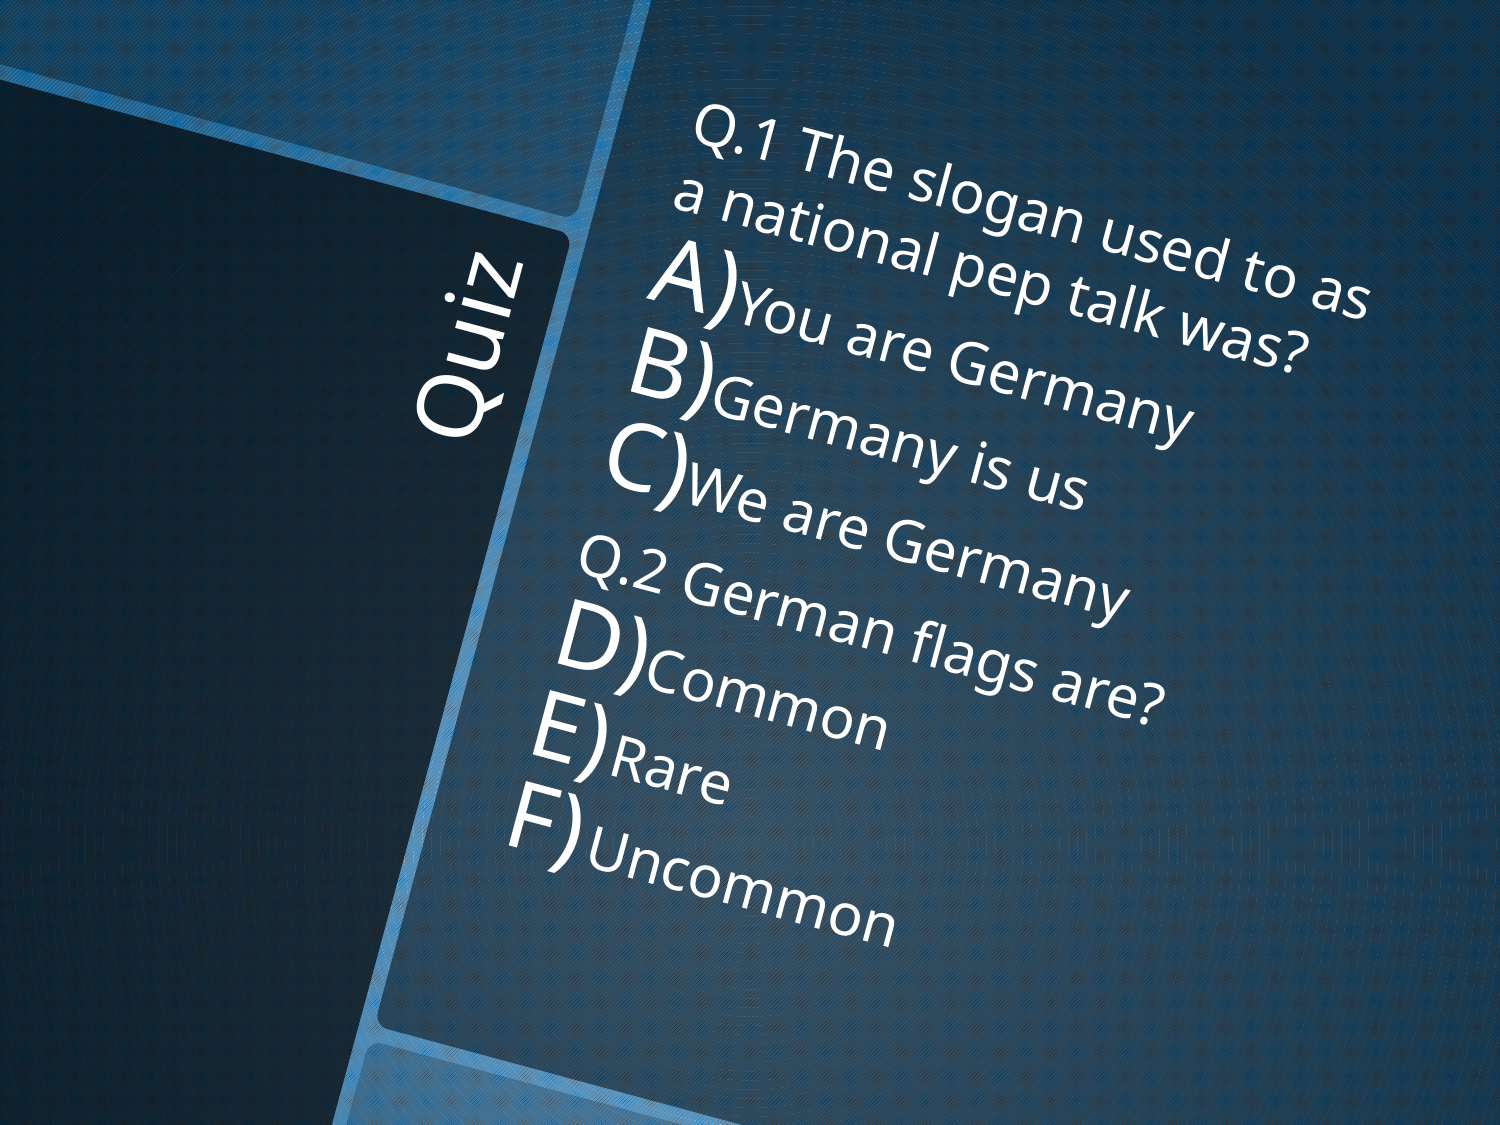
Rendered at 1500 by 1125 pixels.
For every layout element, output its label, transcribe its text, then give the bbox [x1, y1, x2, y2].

title Quiz [69, 181, 554, 1056]
list Q.1 The slogan used to as a national pep talk was? You are Germany Germany is us We are Germany Q.2 German flags are? Common Rare Uncommon [475, 72, 1430, 1076]
